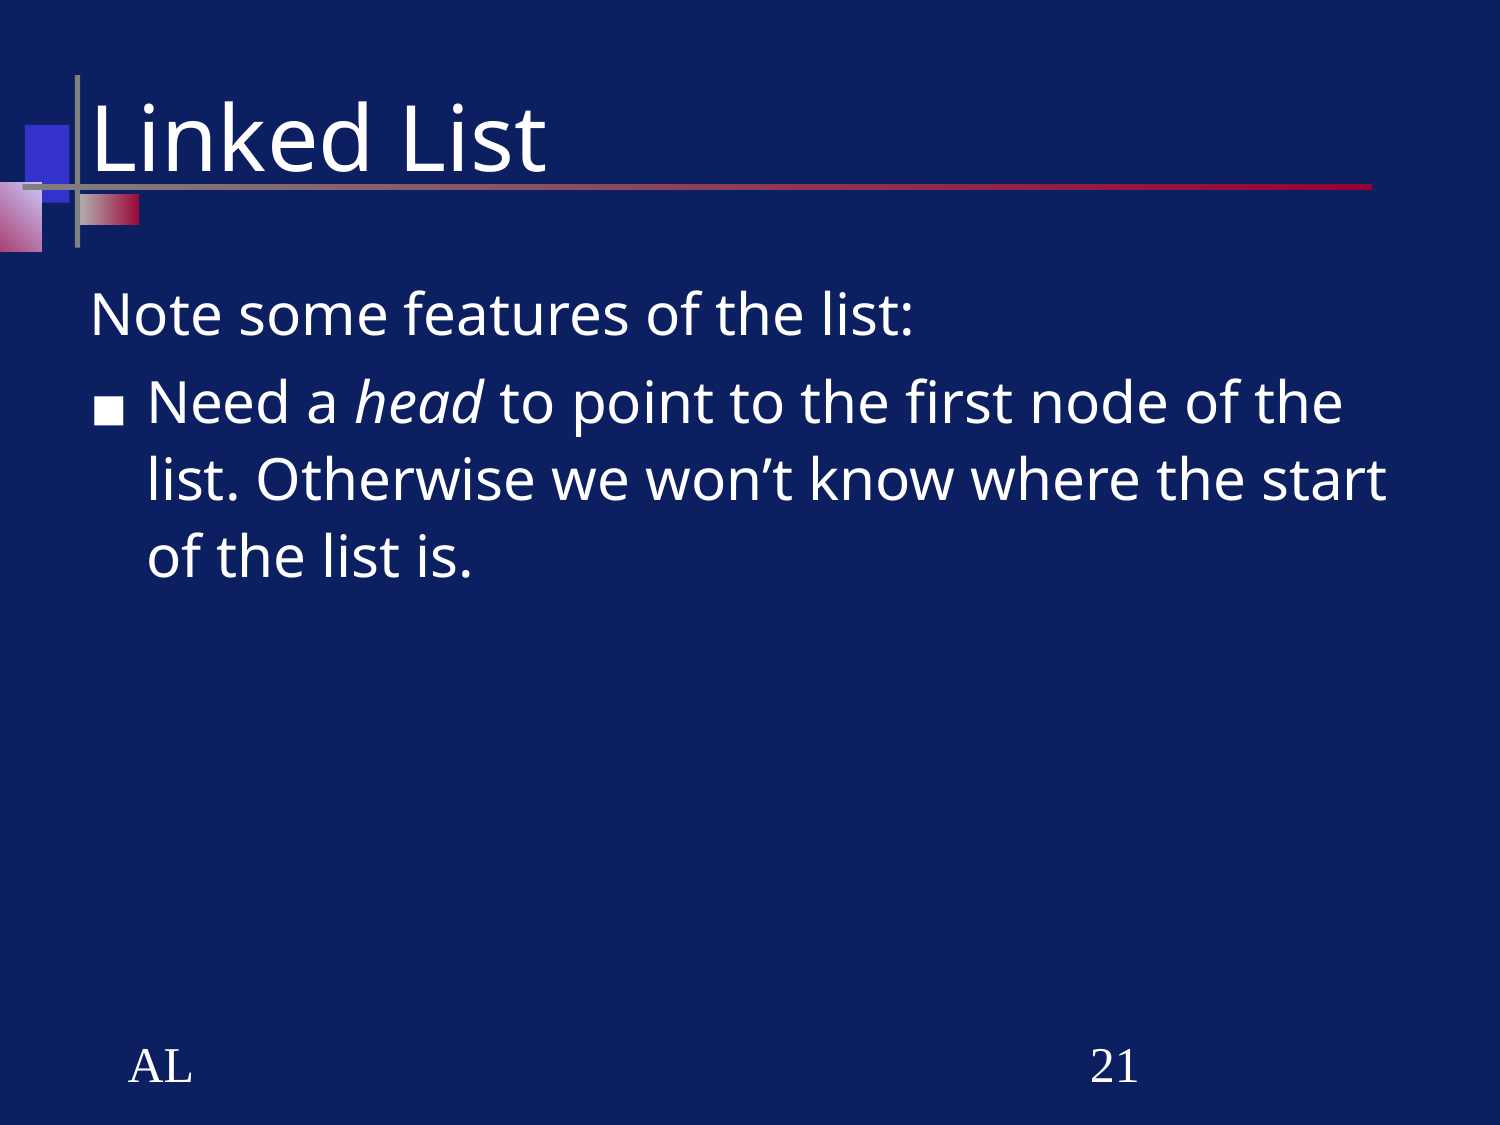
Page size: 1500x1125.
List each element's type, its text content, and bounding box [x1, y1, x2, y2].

list Note some features of the list: Need a head to point to the first node of the list. Otherwise we won’t know where the start of the list is. [74, 262, 1425, 1038]
slide_number AL [112, 1038, 425, 1100]
slide_number ‹#› [1074, 1038, 1388, 1100]
title Linked List [74, 59, 1425, 210]
